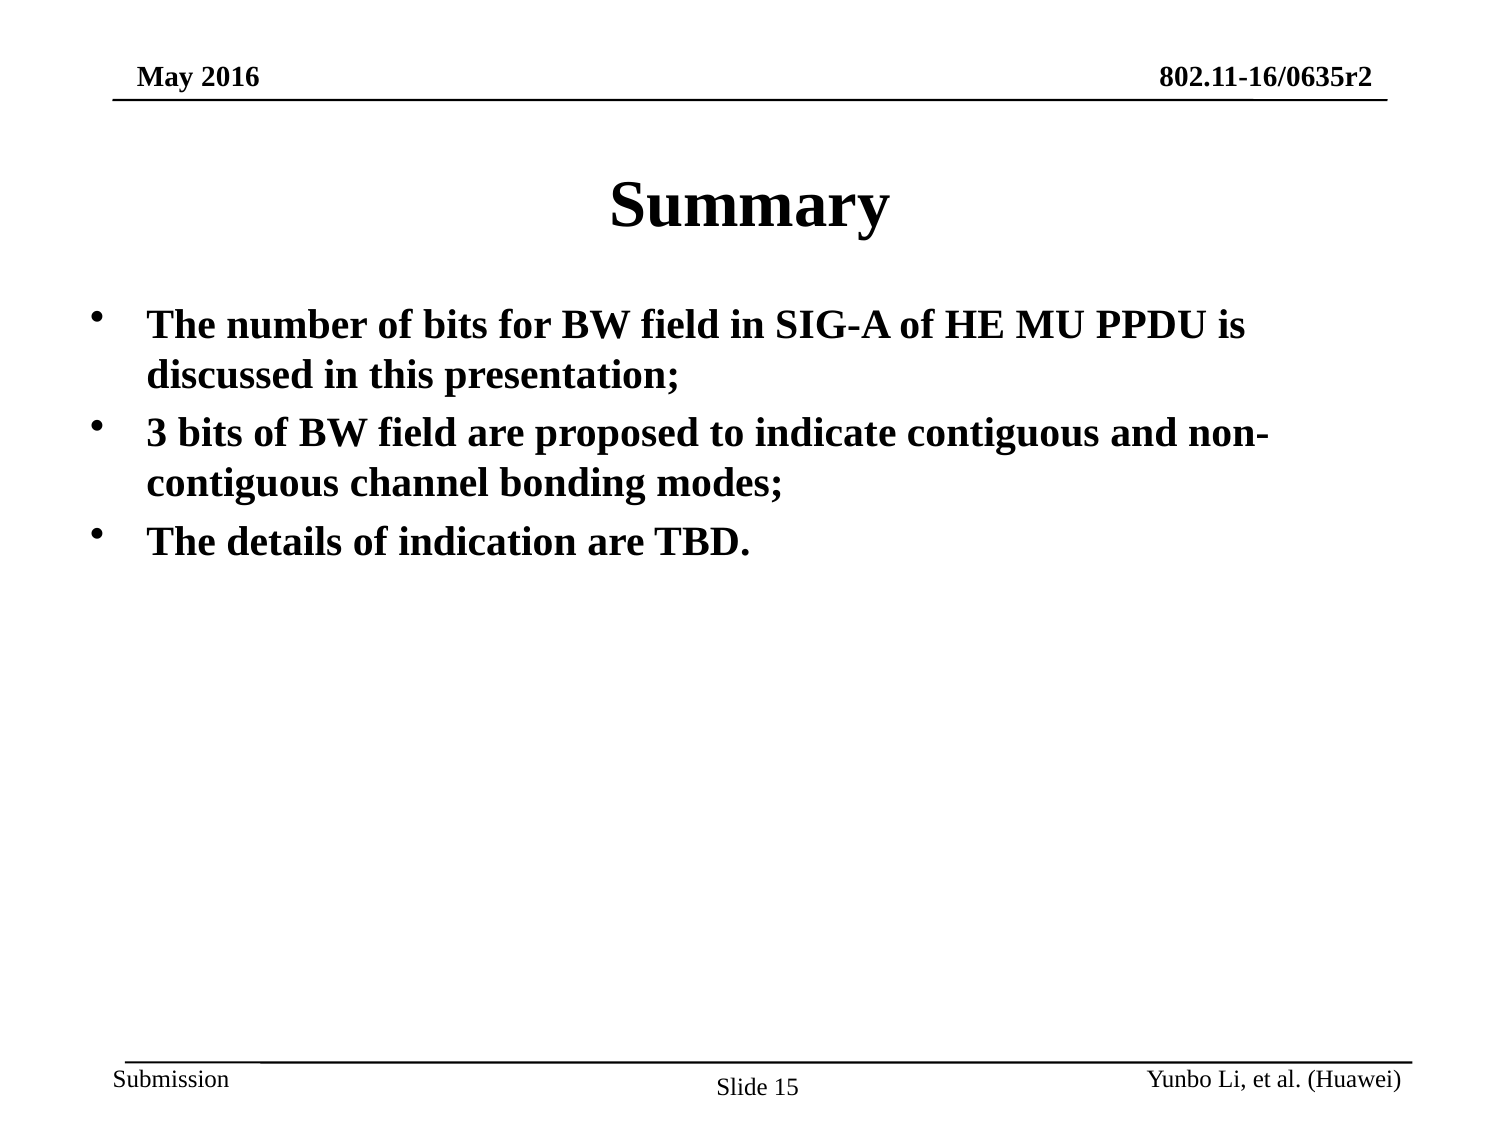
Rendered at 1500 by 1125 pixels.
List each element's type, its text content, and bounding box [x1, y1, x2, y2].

footer Yunbo Li, et al. (Huawei) [949, 1061, 1402, 1093]
slide_number Slide 15 [713, 1069, 802, 1101]
title Summary [112, 112, 1388, 288]
list The number of bits for BW field in SIG-A of HE MU PPDU is discussed in this presentation; 3 bits of BW field are proposed to indicate contiguous and non-contiguous channel bonding modes; The details of indication are TBD. [74, 289, 1426, 1062]
